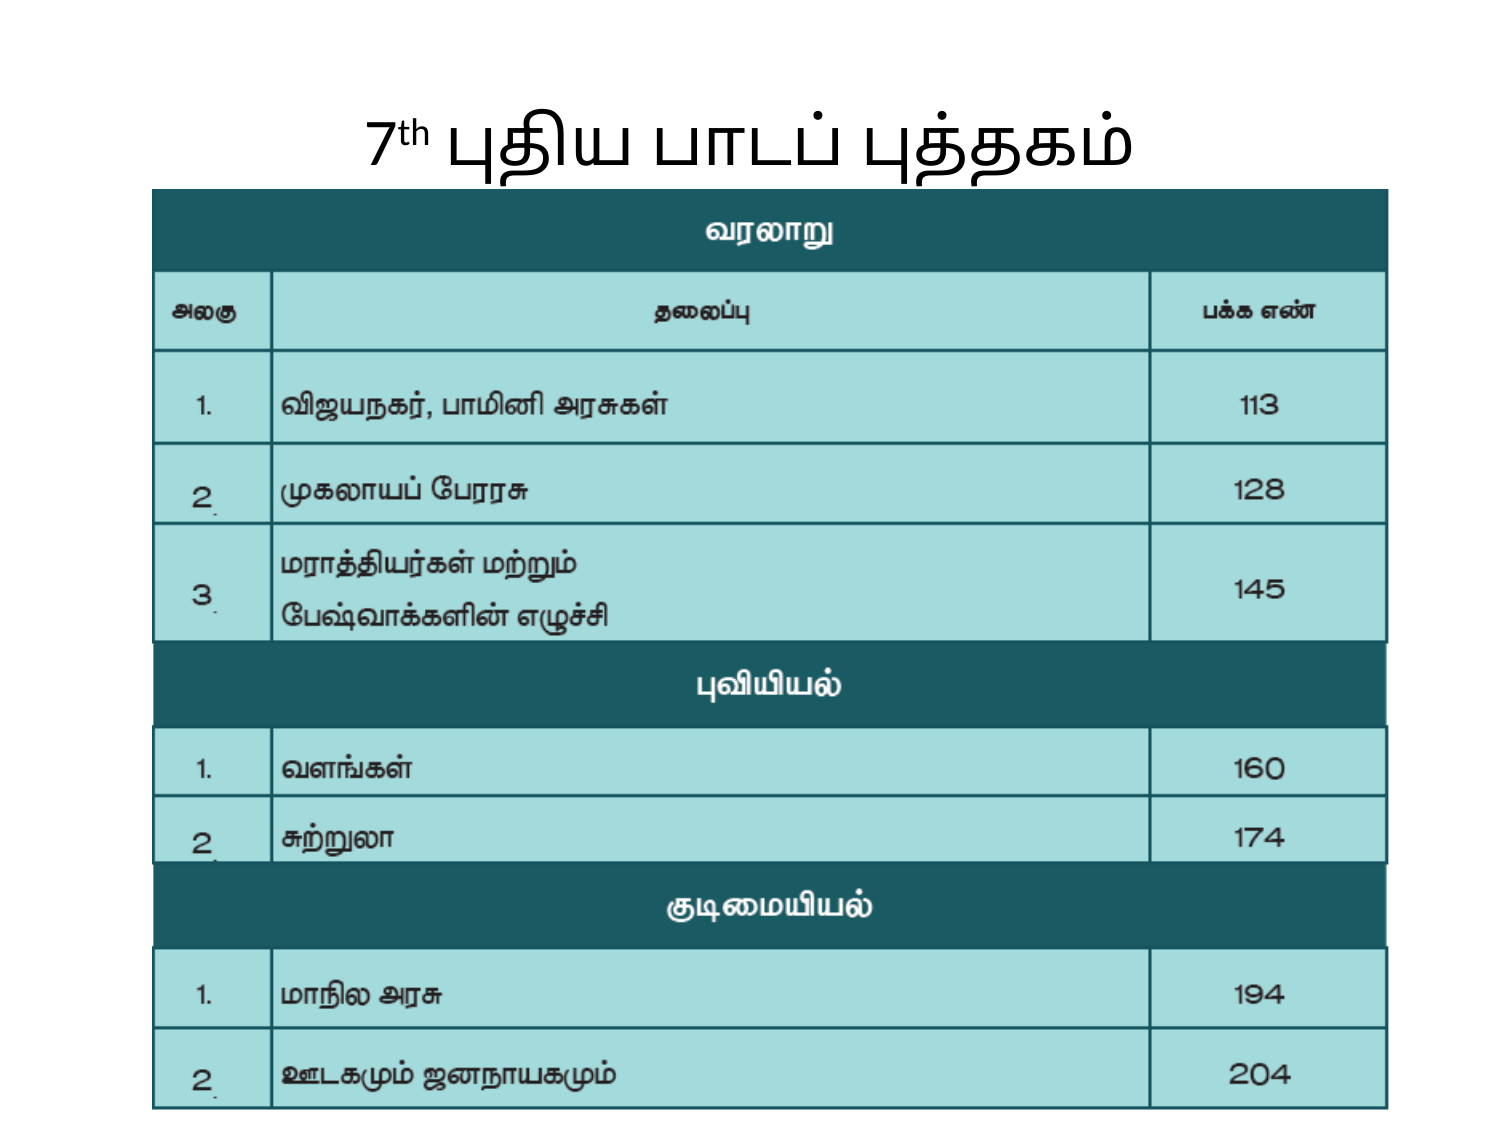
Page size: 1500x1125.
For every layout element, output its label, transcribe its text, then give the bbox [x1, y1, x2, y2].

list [152, 189, 1395, 1113]
title 7th புதிய பாடப் புத்தகம் [75, 45, 1425, 233]
